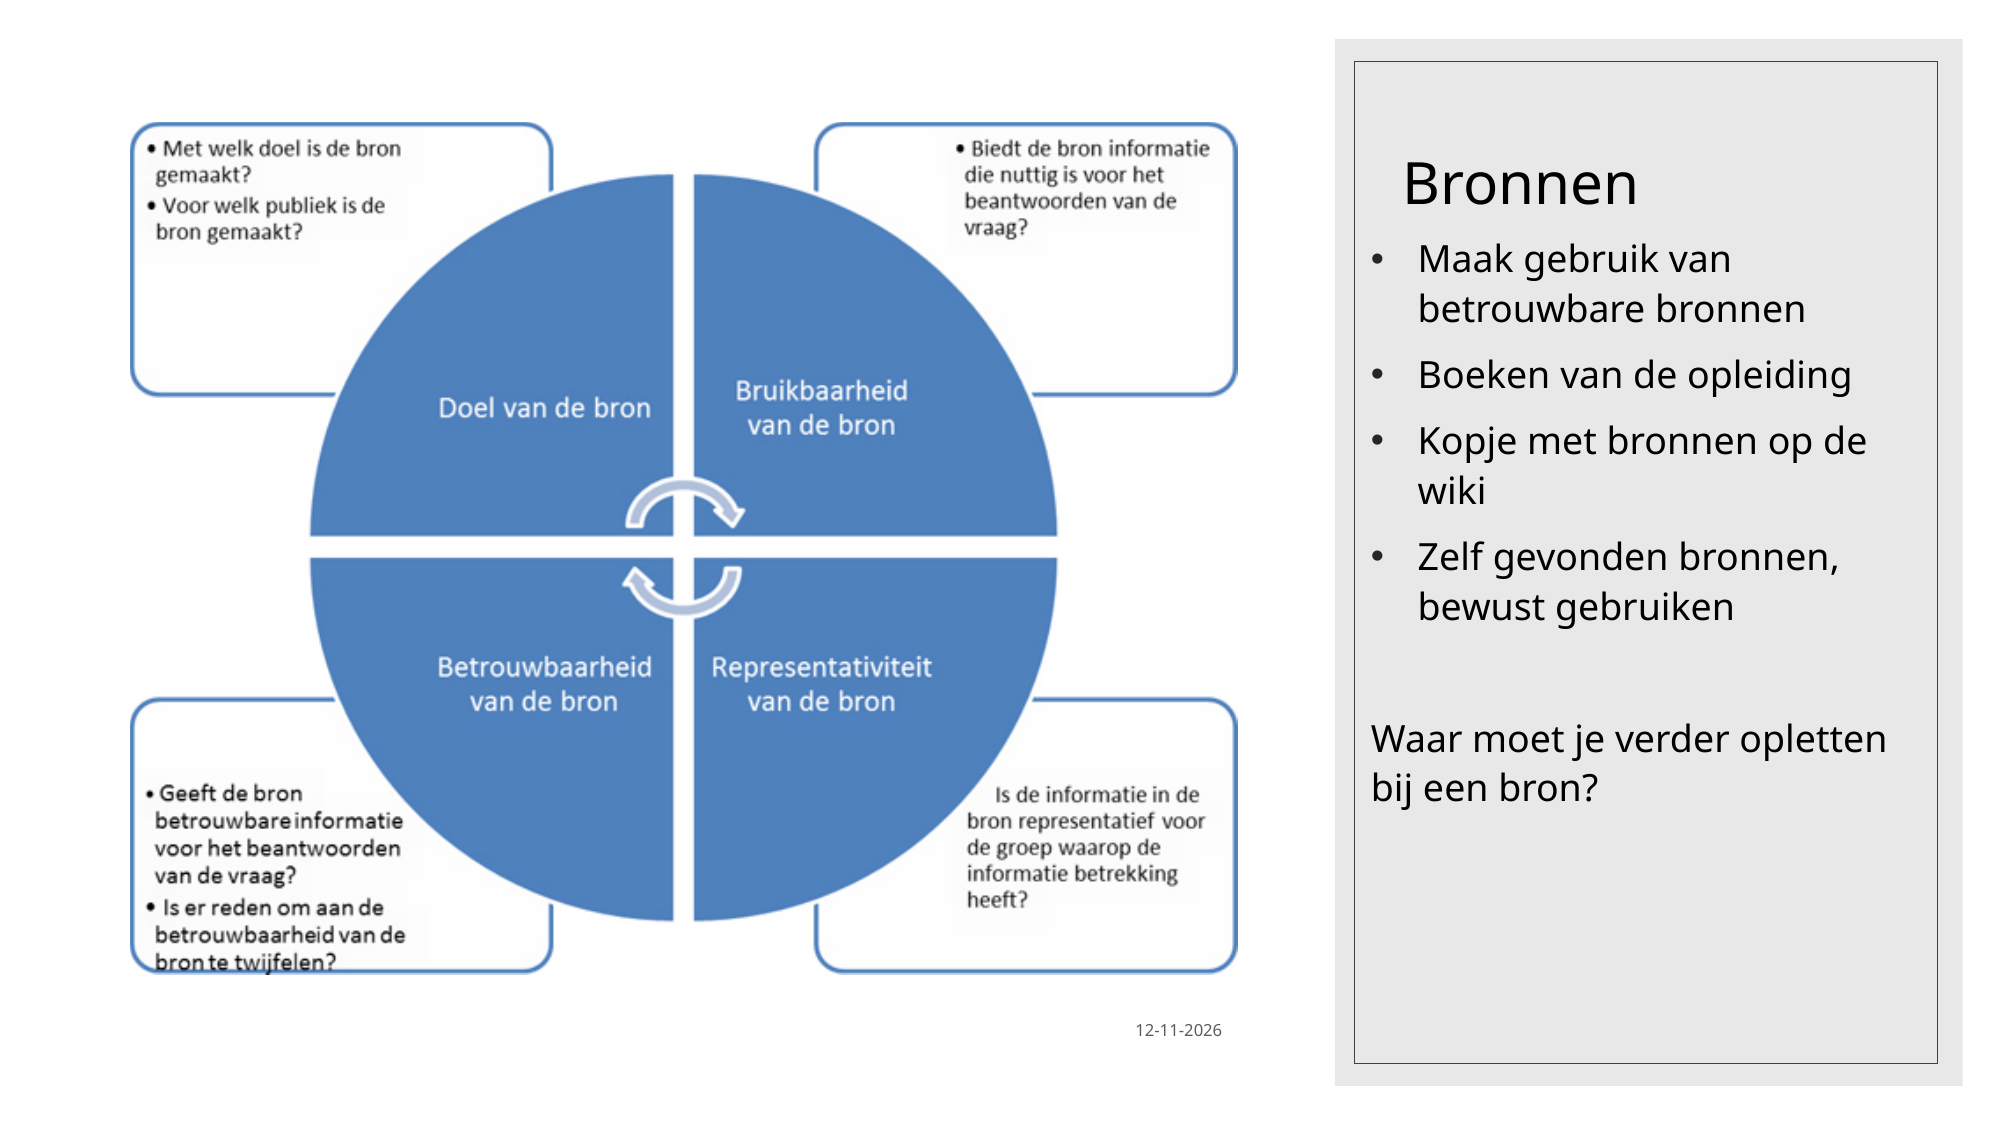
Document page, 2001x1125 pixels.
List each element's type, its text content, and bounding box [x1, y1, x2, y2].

title Bronnen [1387, 99, 1907, 223]
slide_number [916, 990, 1238, 1050]
picture [130, 122, 1238, 975]
list Maak gebruik van betrouwbare bronnen Boeken van de opleiding Kopje met bronnen op de wiki Zelf gevonden bronnen, bewust gebruiken Waar moet je verder opletten bij een bron? [1355, 223, 1907, 975]
